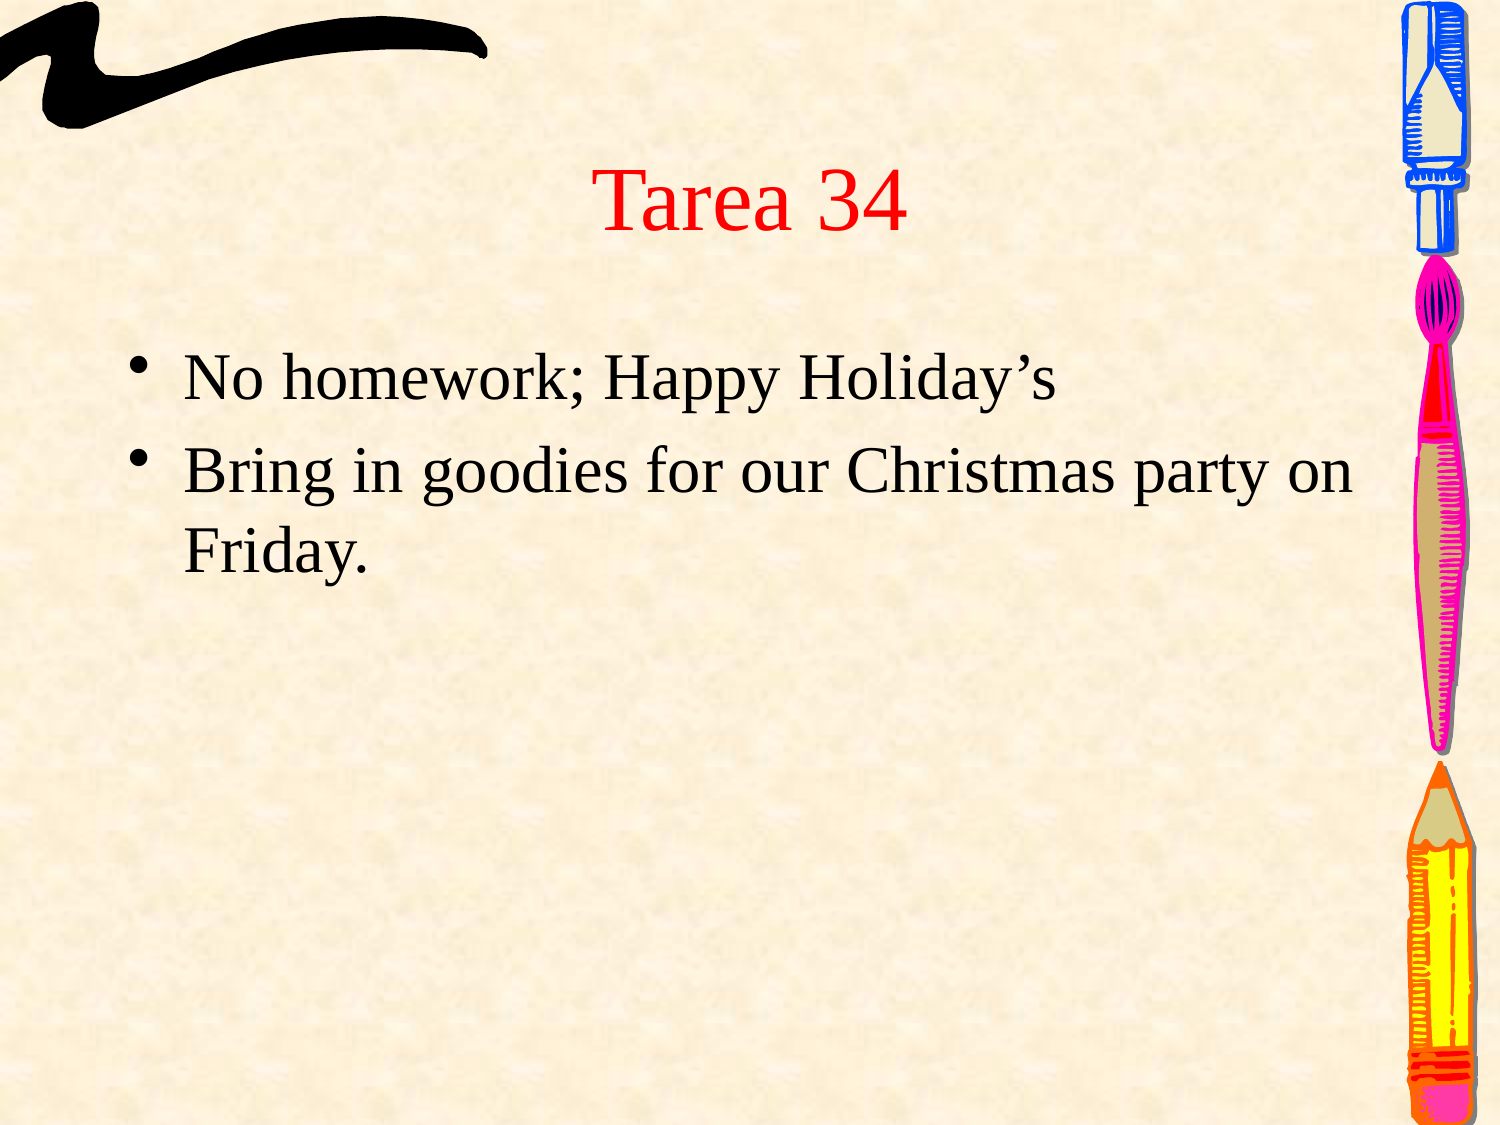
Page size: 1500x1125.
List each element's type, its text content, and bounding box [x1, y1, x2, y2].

list No homework; Happy Holiday’s Bring in goodies for our Christmas party on Friday. [112, 324, 1388, 1000]
picture [0, 0, 1500, 1125]
title Tarea 34 [112, 99, 1388, 288]
